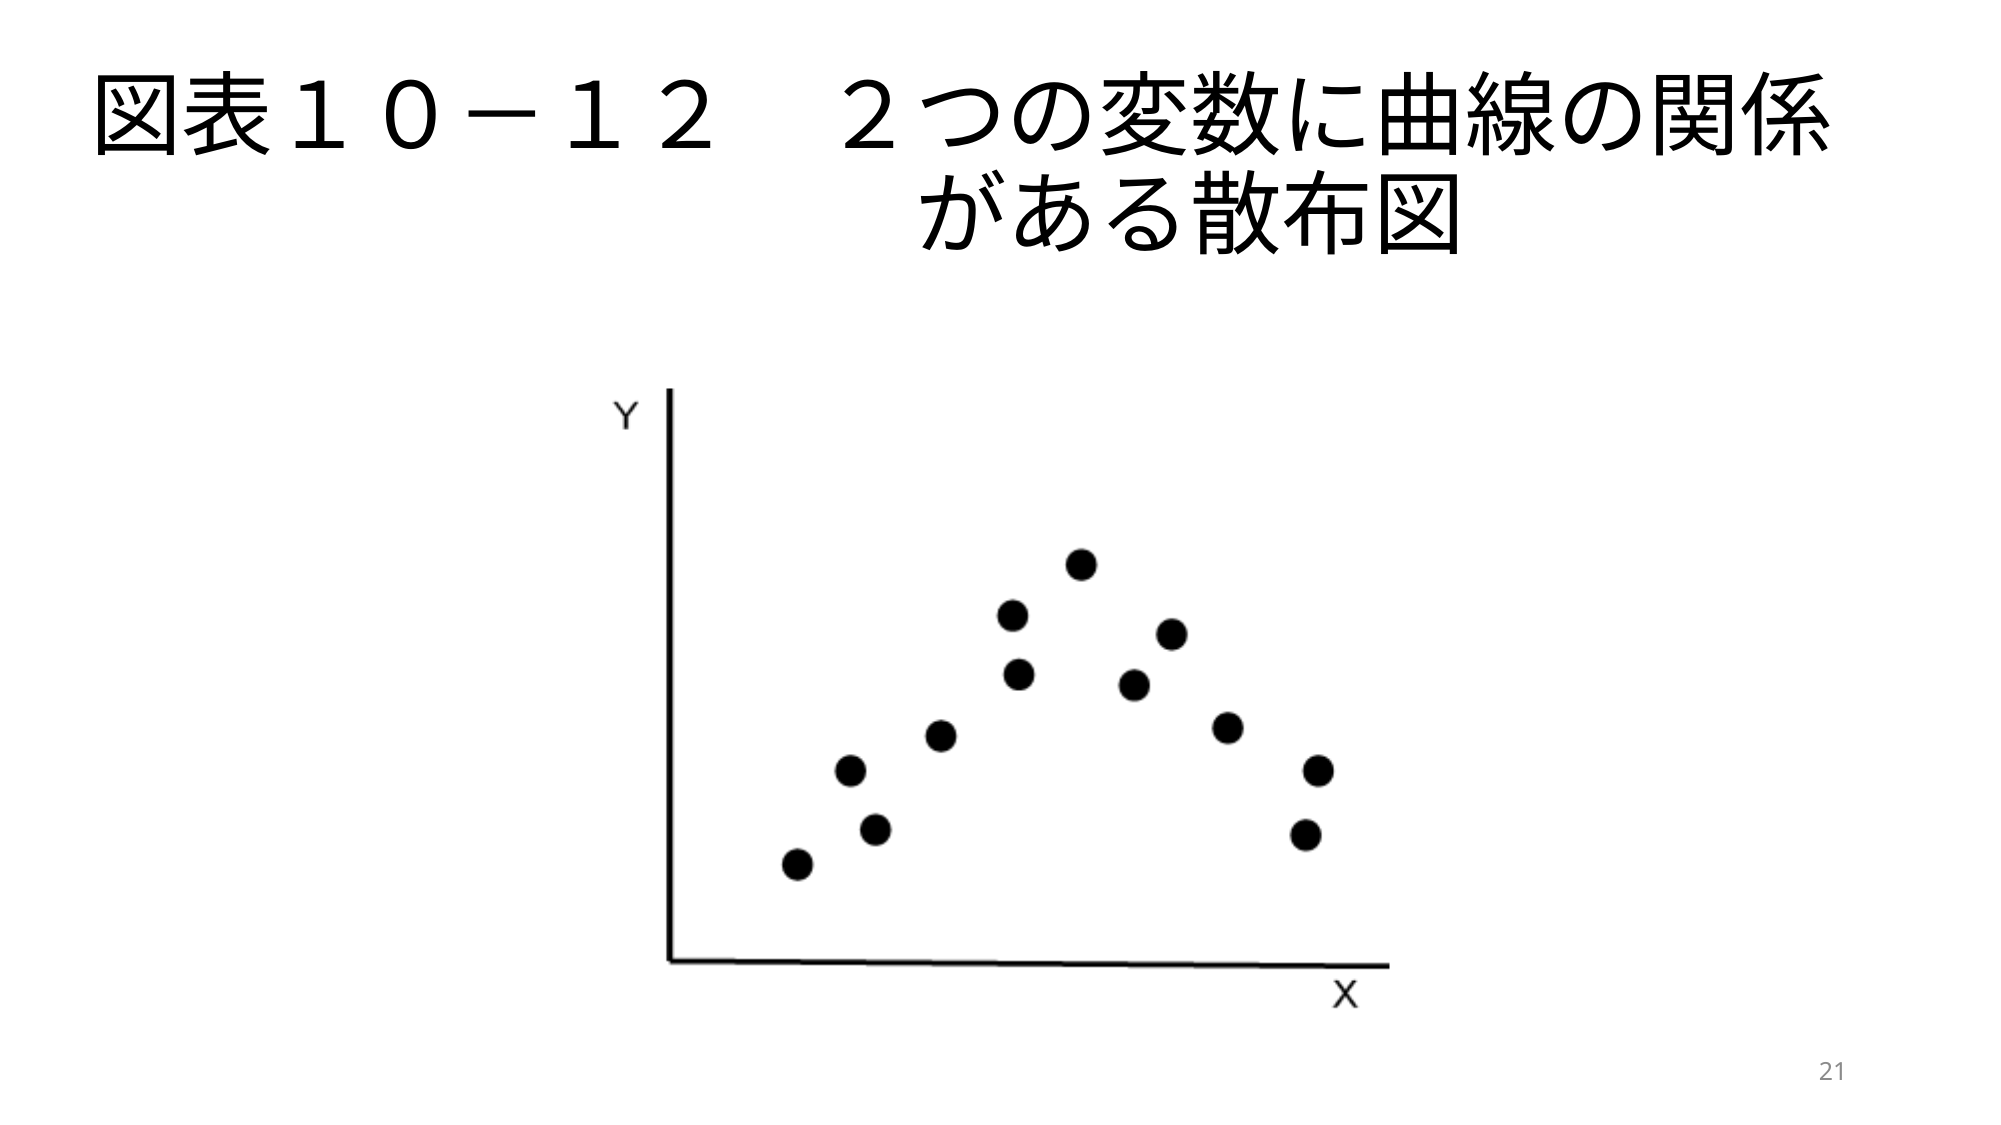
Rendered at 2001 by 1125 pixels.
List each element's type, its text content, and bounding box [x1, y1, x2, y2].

title 図表１０－１２ ２つの変数に曲線の関係 がある散布図 [75, 59, 1963, 278]
slide_number 21 [1412, 1042, 1863, 1103]
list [603, 387, 1394, 1018]
